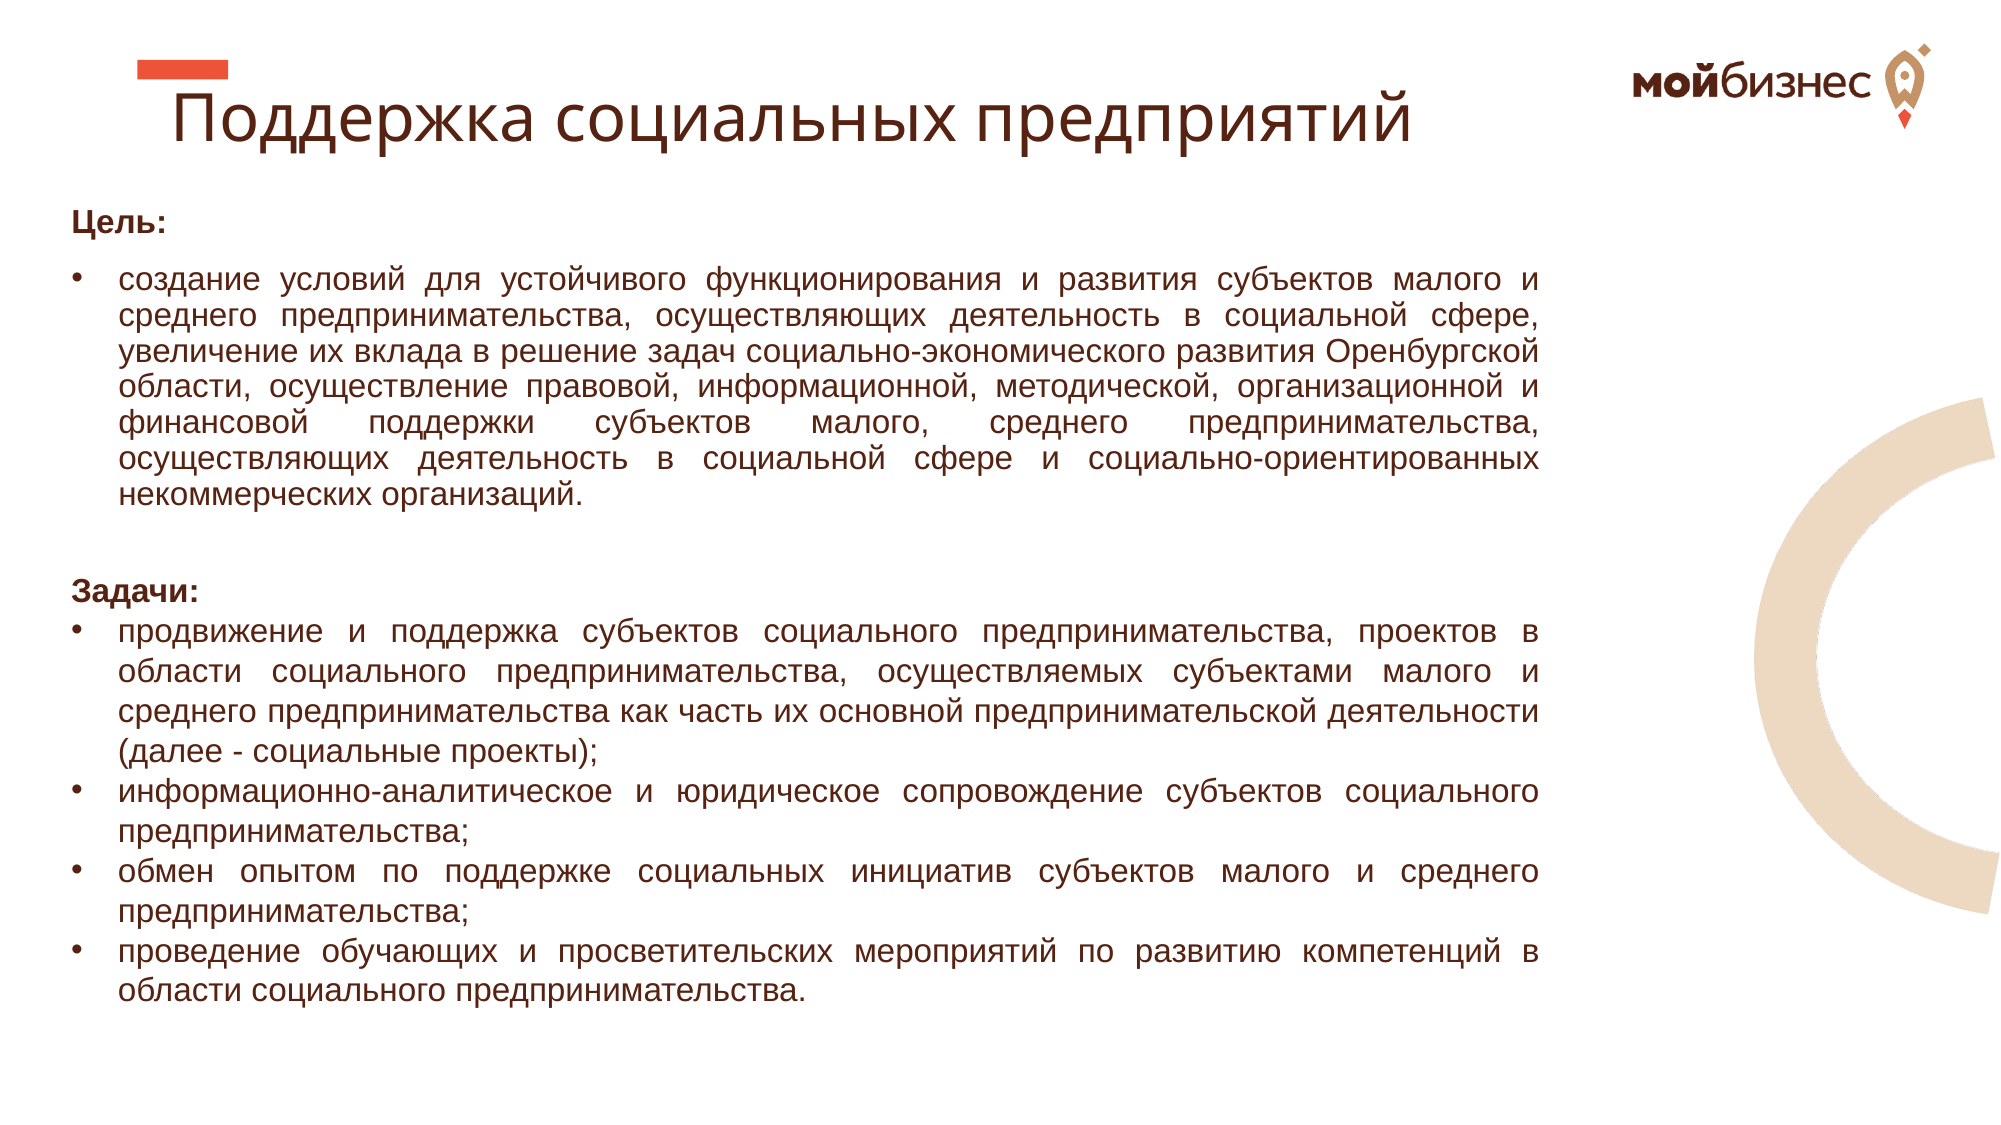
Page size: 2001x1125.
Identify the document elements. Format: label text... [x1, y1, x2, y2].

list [1753, 397, 2000, 915]
text_box Задачи: продвижение и поддержка субъектов социального предпринимательства, проектов в области социального предпринимательства, осуществляемых субъектами малого и среднего предпринимательства как часть их основной предпринимательской деятельности (далее - социальные проекты); информационно-аналитическое и юридическое сопровождение субъектов социального предпринимательства; обмен опытом по поддержке социальных инициатив субъектов малого и среднего предпринимательства; проведение обучающих и просветительских мероприятий по развитию компетенций в области социального предпринимательства. [56, 562, 1557, 1056]
text_box [136, 59, 229, 80]
title Поддержка социальных предприятий [0, 17, 1627, 164]
picture [1629, 57, 1876, 103]
subtitle Цель: создание условий для устойчивого функционирования и развития субъектов малого и среднего предпринимательства, осуществляющих деятельность в социальной сфере, увеличение их вклада в решение задач социально-экономического развития Оренбургской области, осуществление правовой, информационной, методической, организационной и финансовой поддержки субъектов малого, среднего предпринимательства, осуществляющих деятельность в социальной сфере и социально-ориентированных некоммерческих организаций. [56, 197, 1557, 469]
